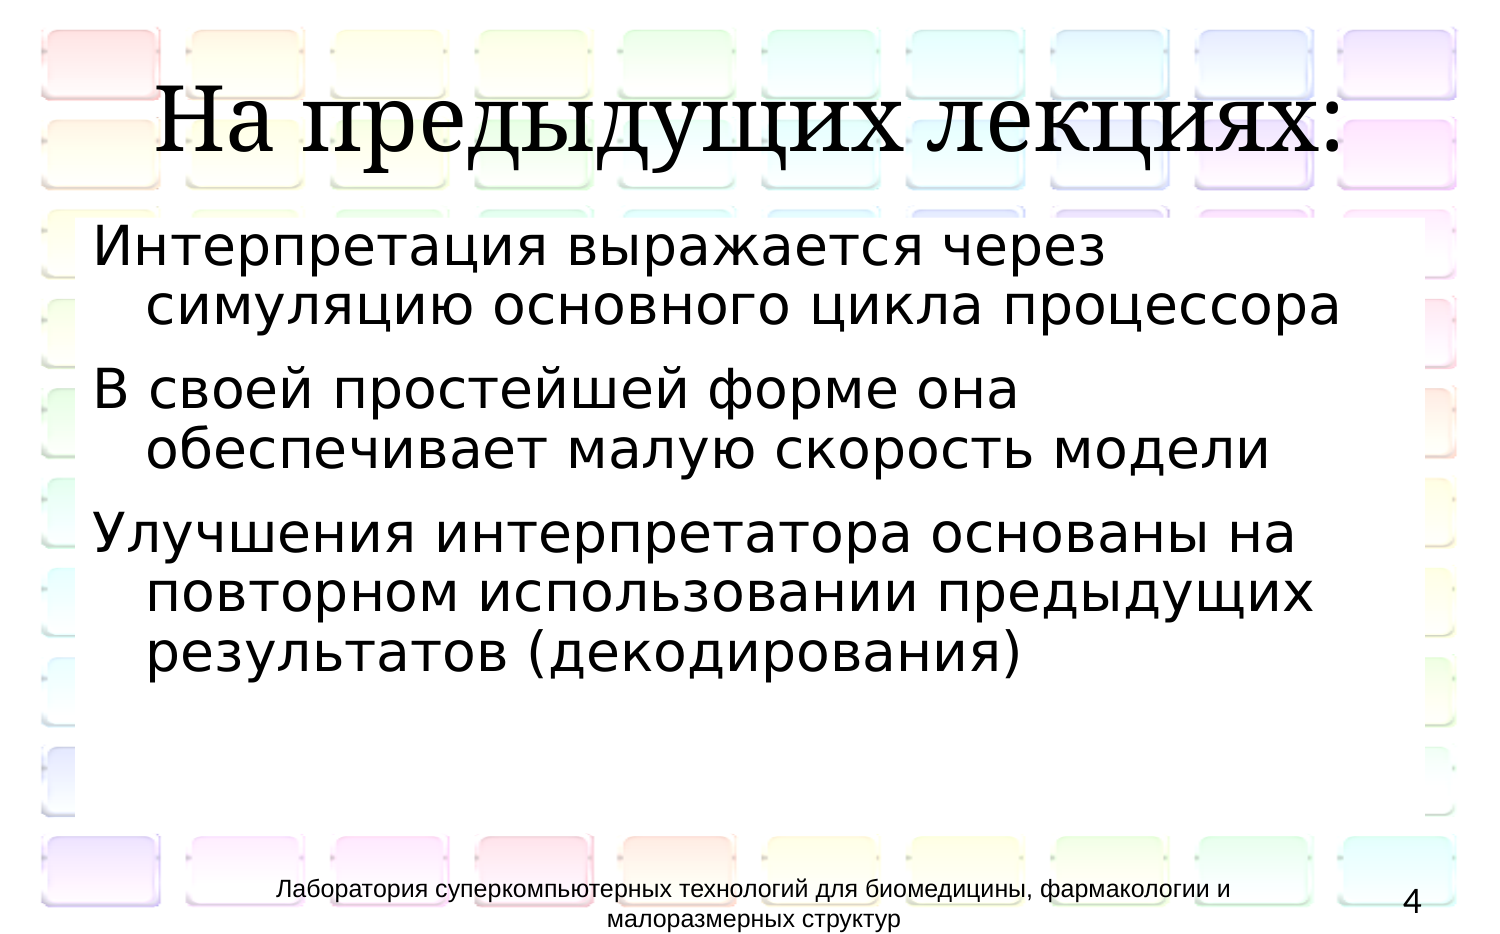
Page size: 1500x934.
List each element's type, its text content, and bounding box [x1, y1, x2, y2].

text_box 4 [1387, 868, 1473, 918]
title На предыдущих лекциях: [75, 37, 1425, 193]
list Интерпретация выражается через симуляцию основного цикла процессора В своей простейшей форме она обеспечивает малую скорость модели Улучшения интерпретатора основаны на повторном использовании предыдущих результатов (декодирования) [75, 217, 1425, 834]
picture [0, 0, 1500, 934]
text_box Лаборатория суперкомпьютерных технологий для биомедицины, фармакологии и малоразмерных структур [171, 864, 1338, 915]
